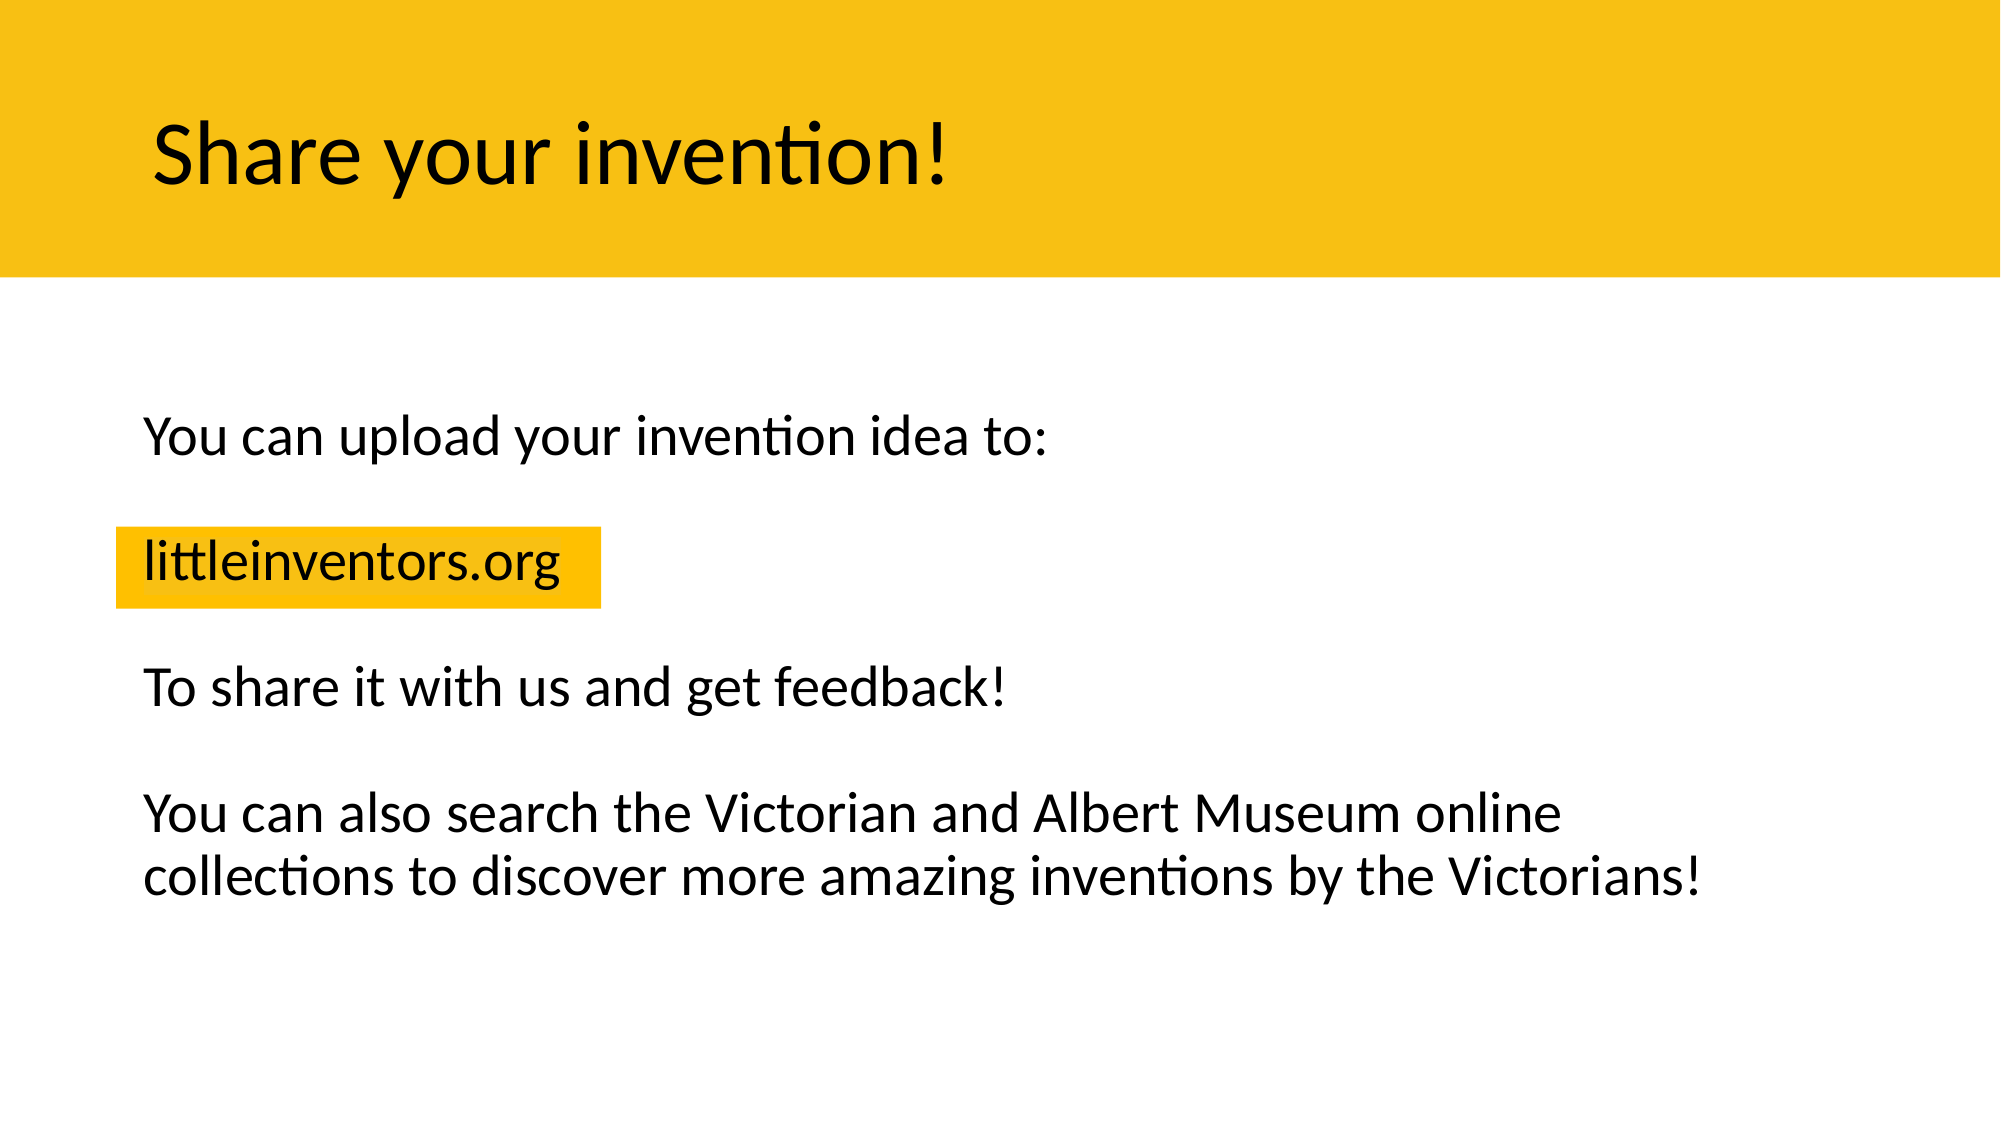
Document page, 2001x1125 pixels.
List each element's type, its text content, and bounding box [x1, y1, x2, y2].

list You can upload your invention idea to: littleinventors.org To share it with us and get feedback! You can also search the Victorian and Albert Museum online collections to discover more amazing inventions by the Victorians! [128, 389, 1797, 1011]
text_box [116, 526, 128, 609]
title Share your invention! [137, 59, 1863, 250]
